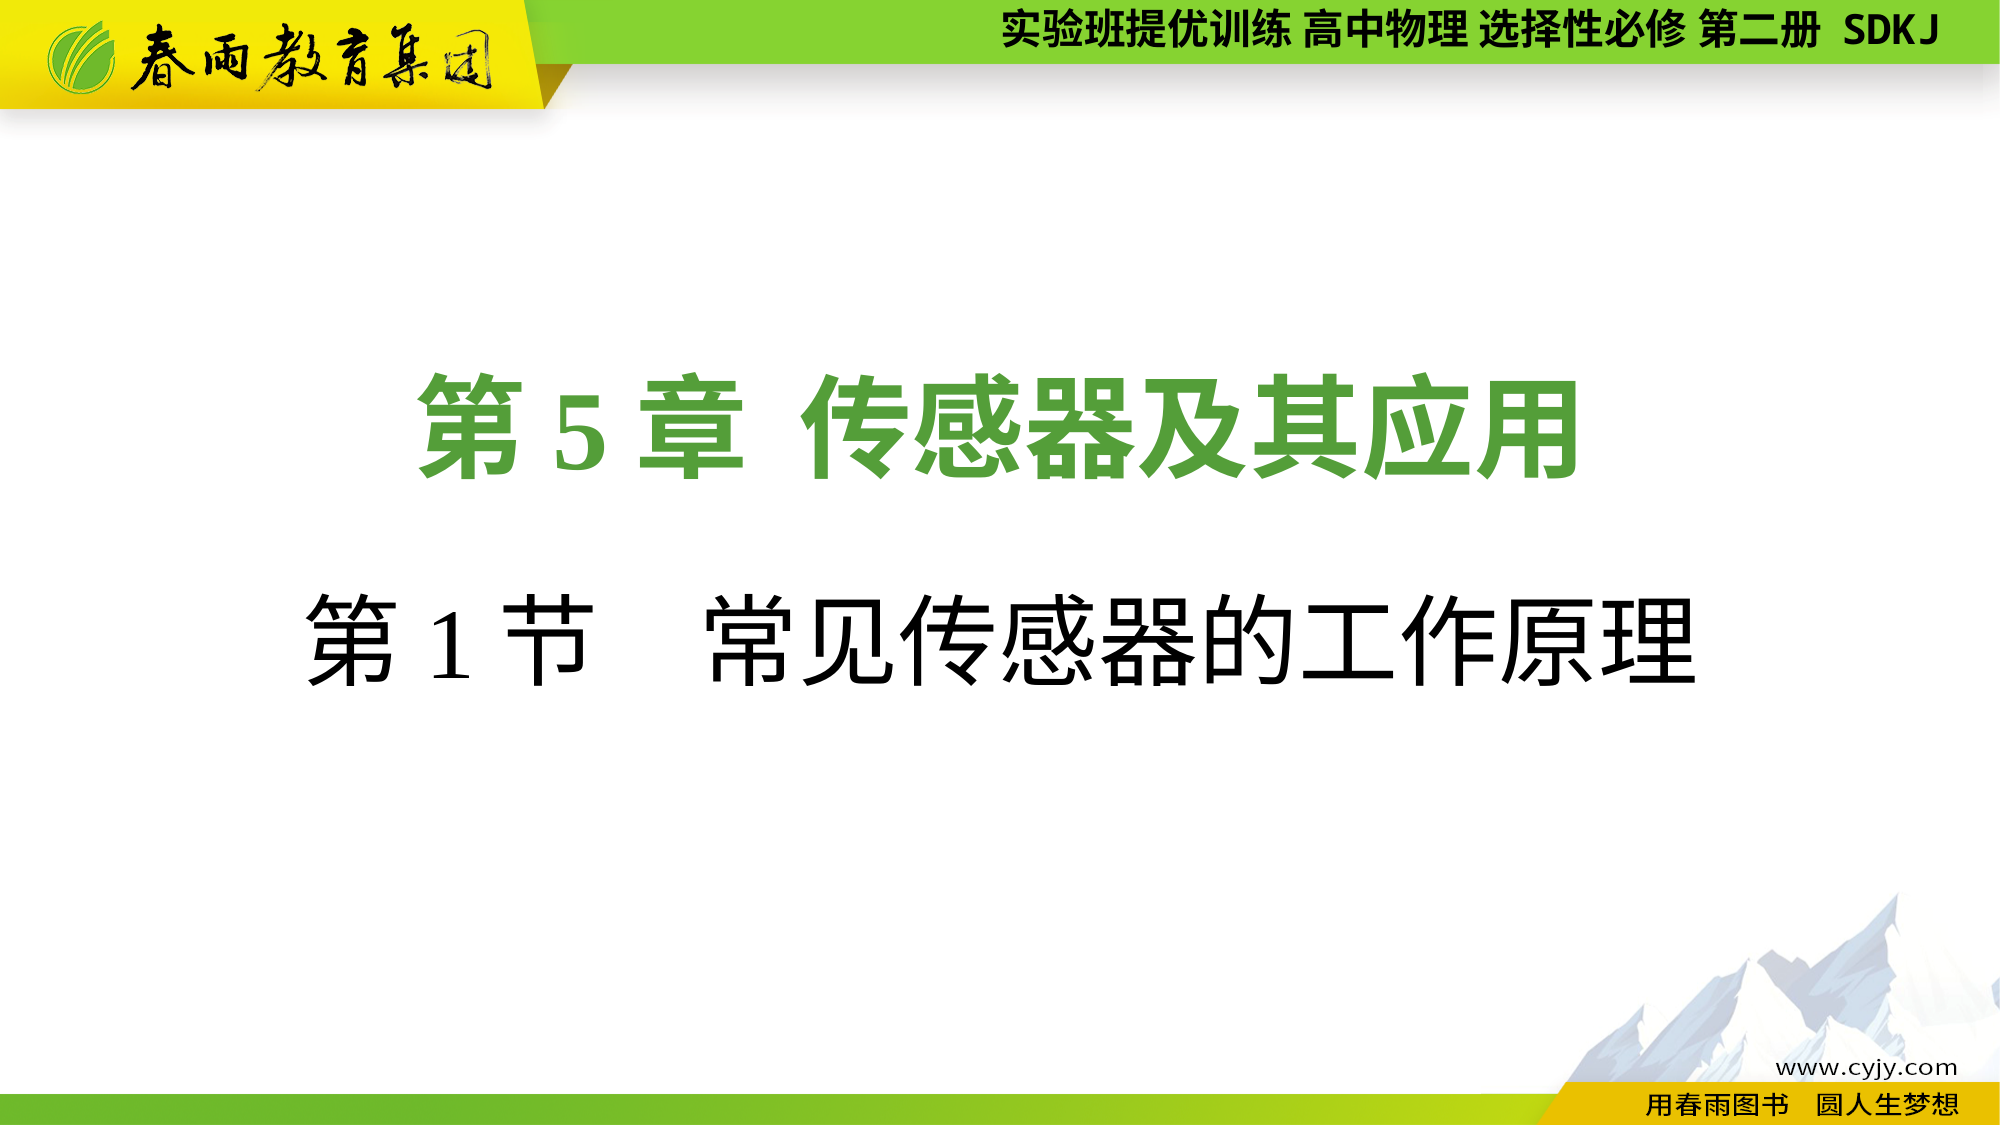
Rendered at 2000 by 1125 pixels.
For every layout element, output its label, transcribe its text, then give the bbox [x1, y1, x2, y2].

text_box 第1节 常见传感器的工作原理 [54, 511, 1946, 706]
text_box 第5章 传感器及其应用 [54, 282, 1946, 500]
picture [0, 0, 2000, 1125]
